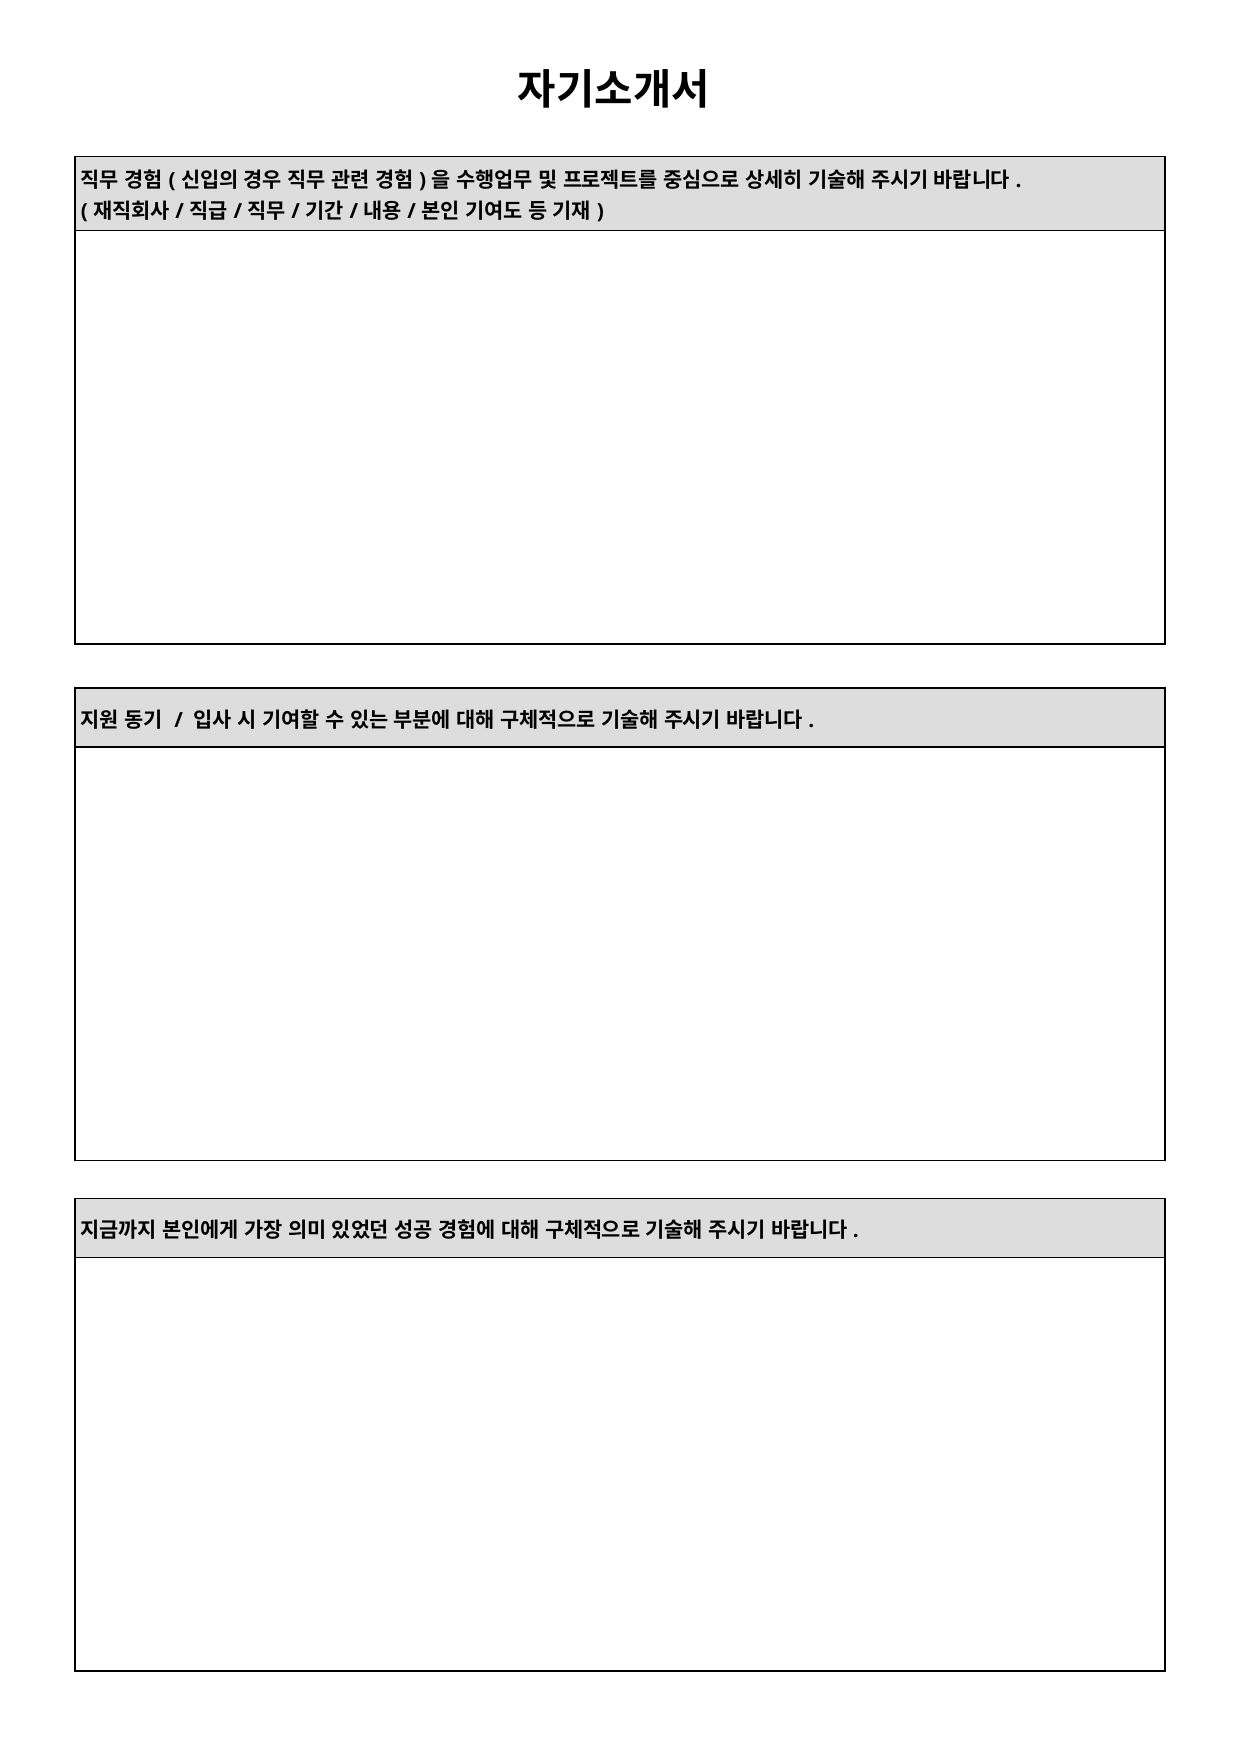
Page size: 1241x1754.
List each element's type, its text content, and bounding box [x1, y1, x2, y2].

table_cell [76, 1258, 1164, 1670]
text_box 자기소개서 [501, 62, 738, 122]
table_cell [76, 231, 1164, 643]
table_header 지원 동기 / 입사 시 기여할 수 있는 부분에 대해 구체적으로 기술해 주시기 바랍니다. [76, 689, 1164, 746]
table_header 지금까지 본인에게 가장 의미 있었던 성공 경험에 대해 구체적으로 기술해 주시기 바랍니다. [76, 1199, 1164, 1257]
table_cell [76, 748, 1164, 1160]
table_header 직무 경험(신입의 경우 직무 관련 경험)을 수행업무 및 프로젝트를 중심으로 상세히 기술해 주시기 바랍니다. (재직회사/직급/직무/기간/내용/본인 기여도 등 기재) [76, 157, 1164, 230]
